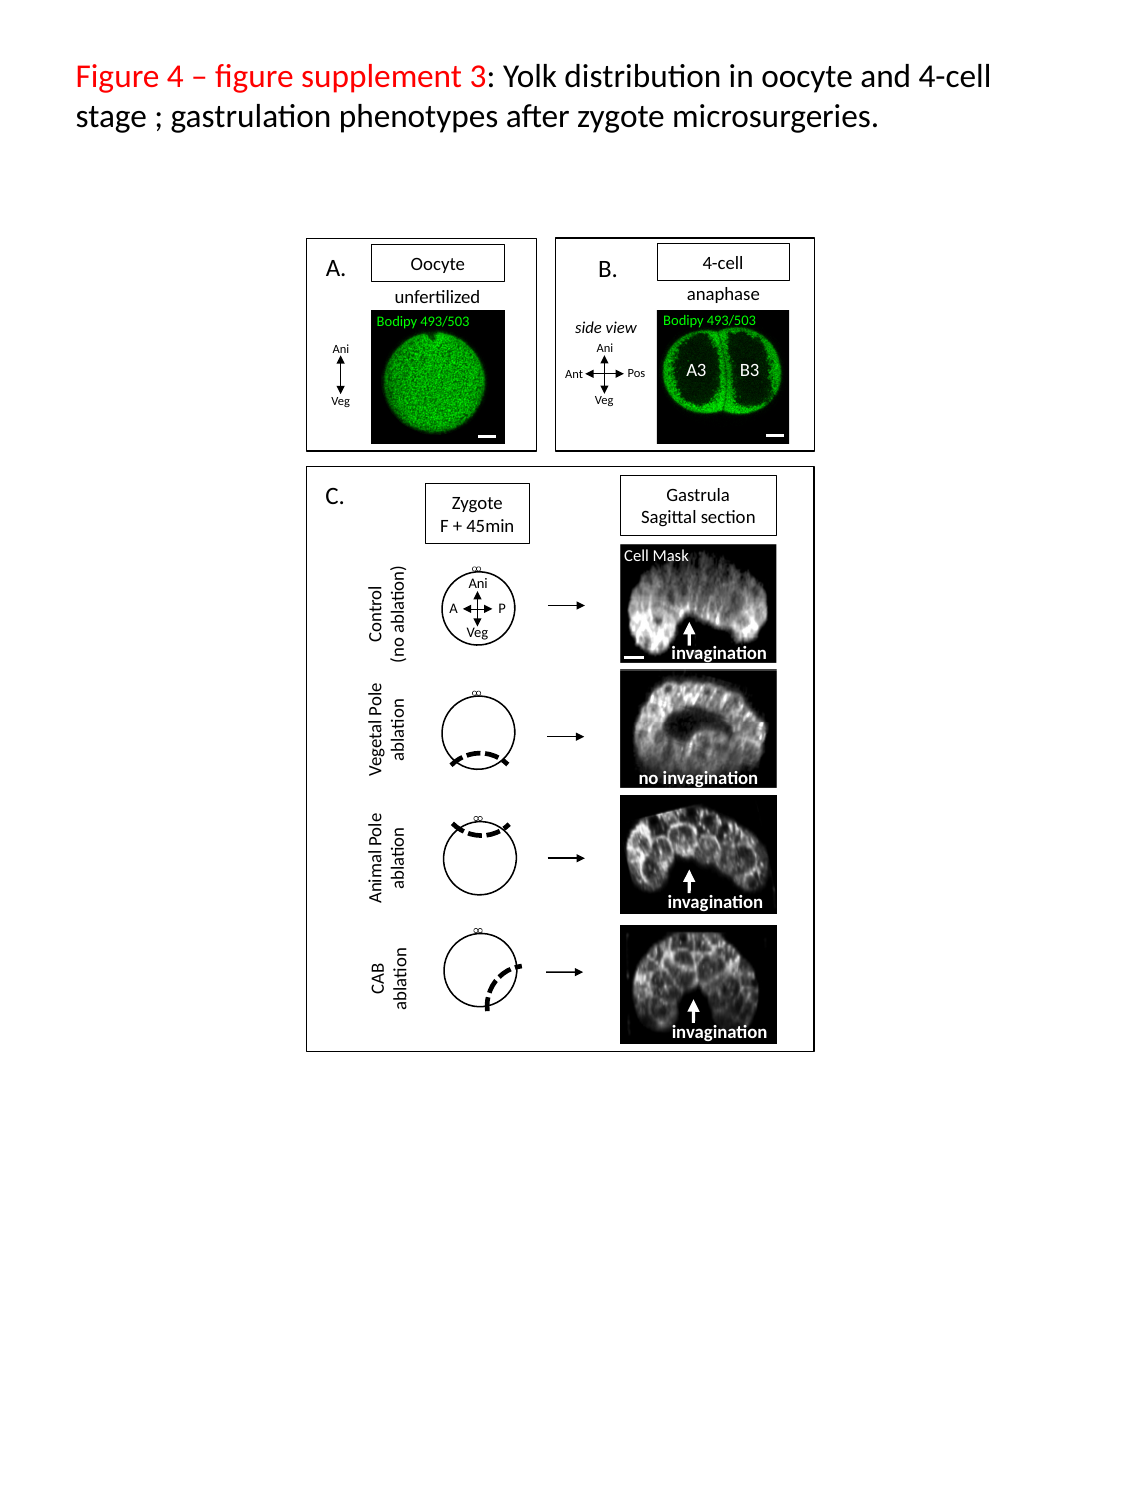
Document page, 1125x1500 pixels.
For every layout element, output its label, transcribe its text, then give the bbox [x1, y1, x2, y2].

text_box Figure 4 – figure supplement 3: Yolk distribution in oocyte and 4-cell stage ; gastrulation phenotypes after zygote microsurgeries. [60, 46, 1066, 142]
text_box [301, 237, 815, 1052]
